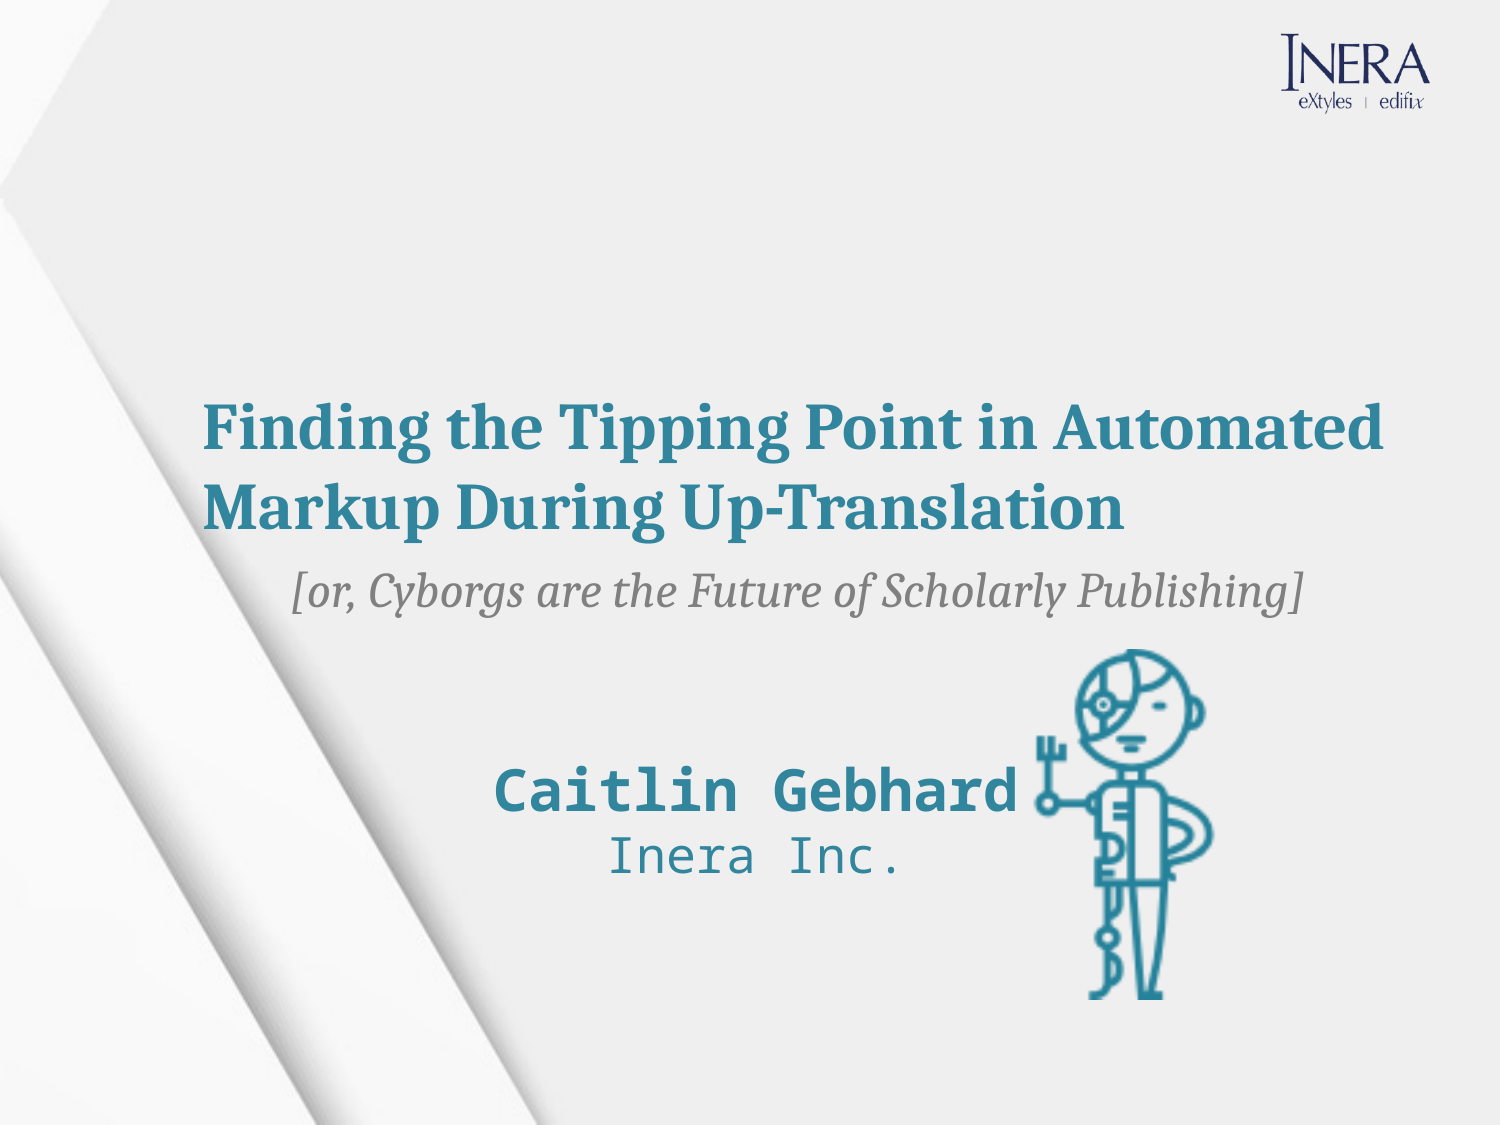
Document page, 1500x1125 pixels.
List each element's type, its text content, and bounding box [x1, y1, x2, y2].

title Finding the Tipping Point in Automated Markup During Up-Translation [187, 312, 1463, 613]
picture [0, 0, 1500, 1125]
text_box Caitlin Gebhard Inera Inc. [424, 743, 944, 894]
subtitle [or, Cyborgs are the Future of Scholarly Publishing] [275, 549, 1375, 650]
